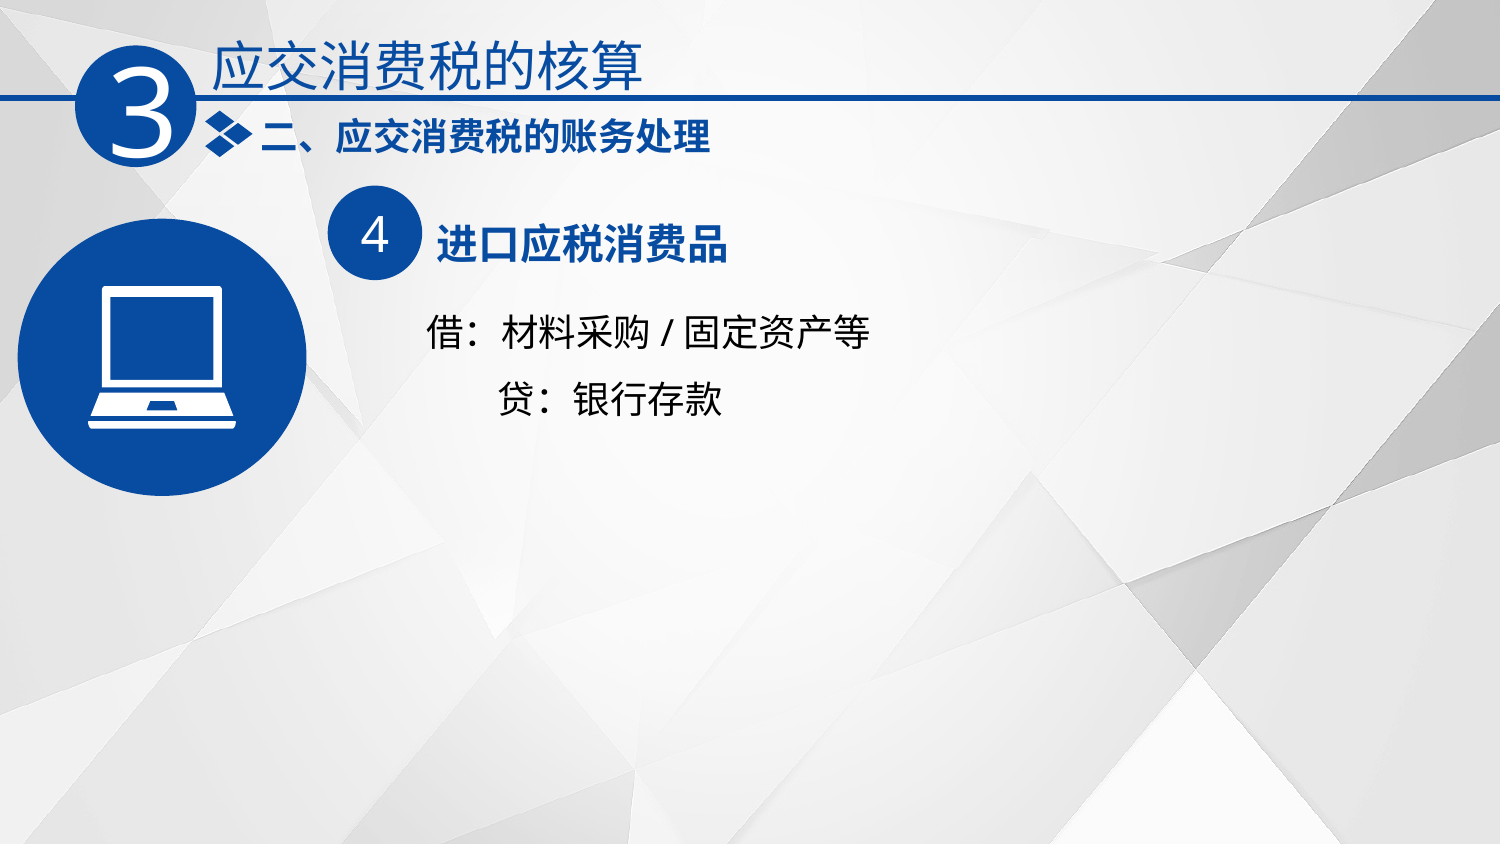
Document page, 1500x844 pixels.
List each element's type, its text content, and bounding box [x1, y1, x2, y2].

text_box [17, 218, 307, 497]
text_box [205, 110, 235, 133]
text_box [75, 107, 84, 138]
picture [0, 101, 1500, 844]
text_box [205, 135, 235, 158]
text_box 3 [84, 45, 203, 97]
text_box 3 [84, 107, 203, 171]
picture [0, 0, 1500, 95]
text_box [223, 122, 248, 145]
text_box 4 [327, 185, 422, 281]
text_box 借：材料采购/固定资产‌等 贷：银行存款 [411, 279, 1459, 429]
text_box [75, 74, 84, 97]
text_box 进口应税消费品 [422, 185, 1500, 276]
text_box 应交消费税的核算 [198, 37, 697, 92]
text_box 二、应交消费税的账务处理 [248, 107, 1396, 164]
